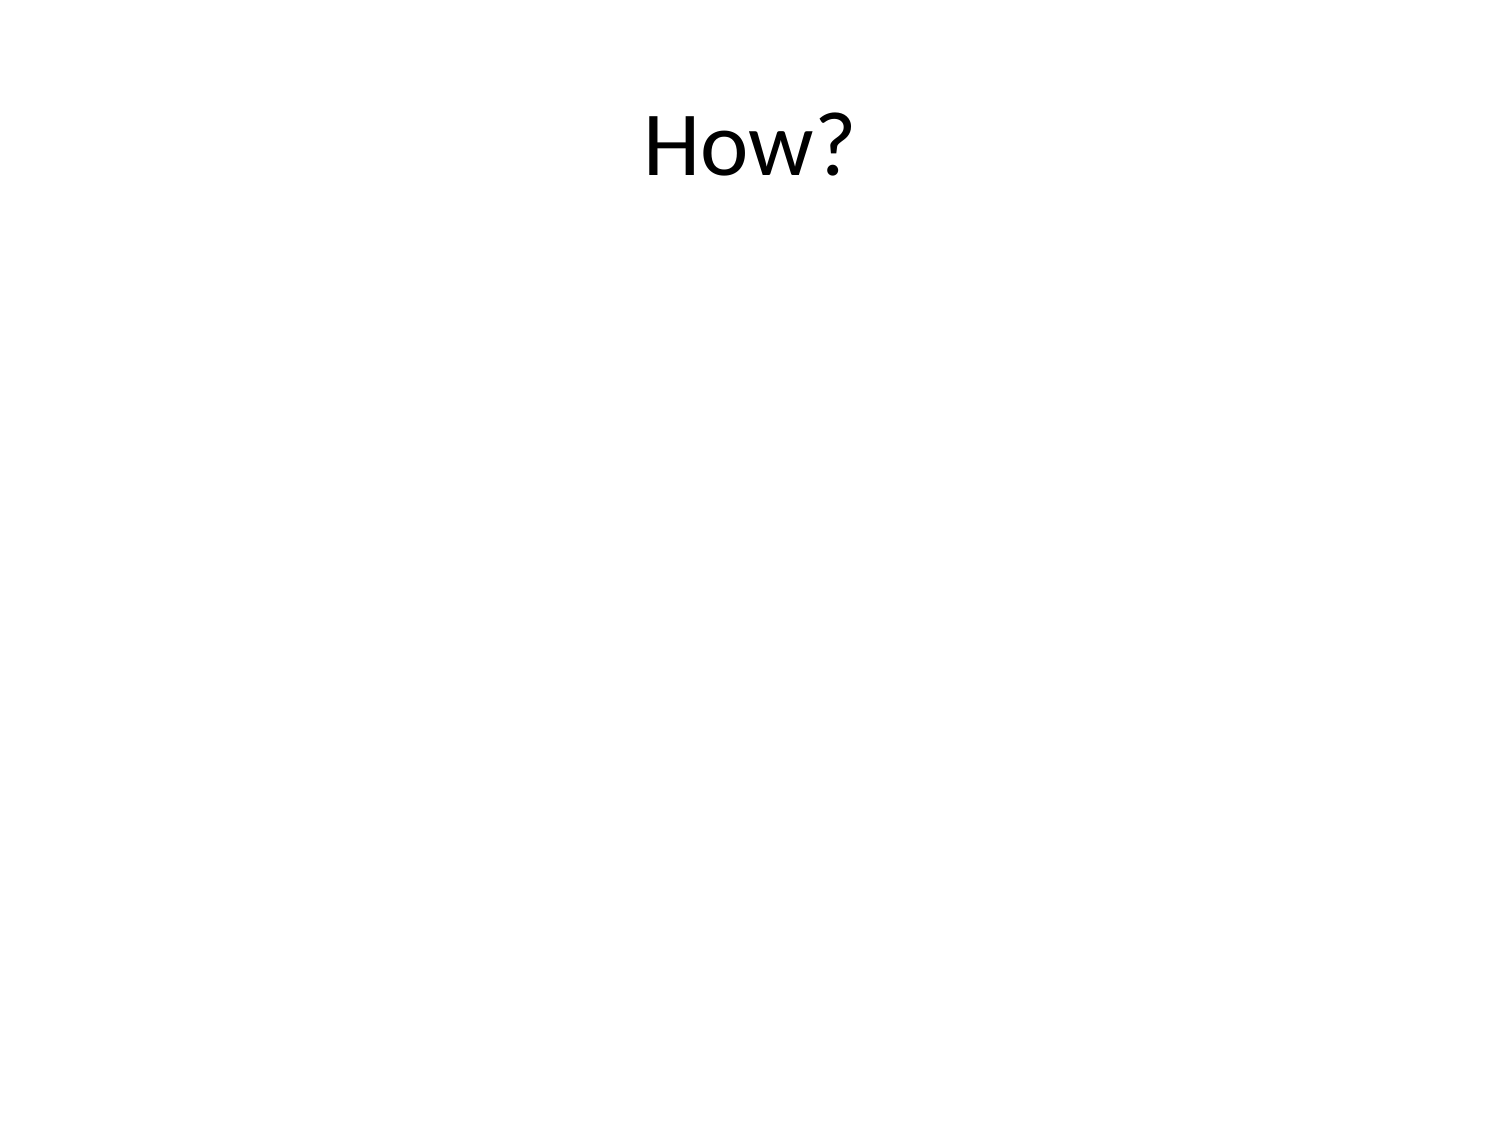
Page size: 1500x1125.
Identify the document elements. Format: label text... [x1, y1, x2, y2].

title How? [75, 45, 1425, 233]
